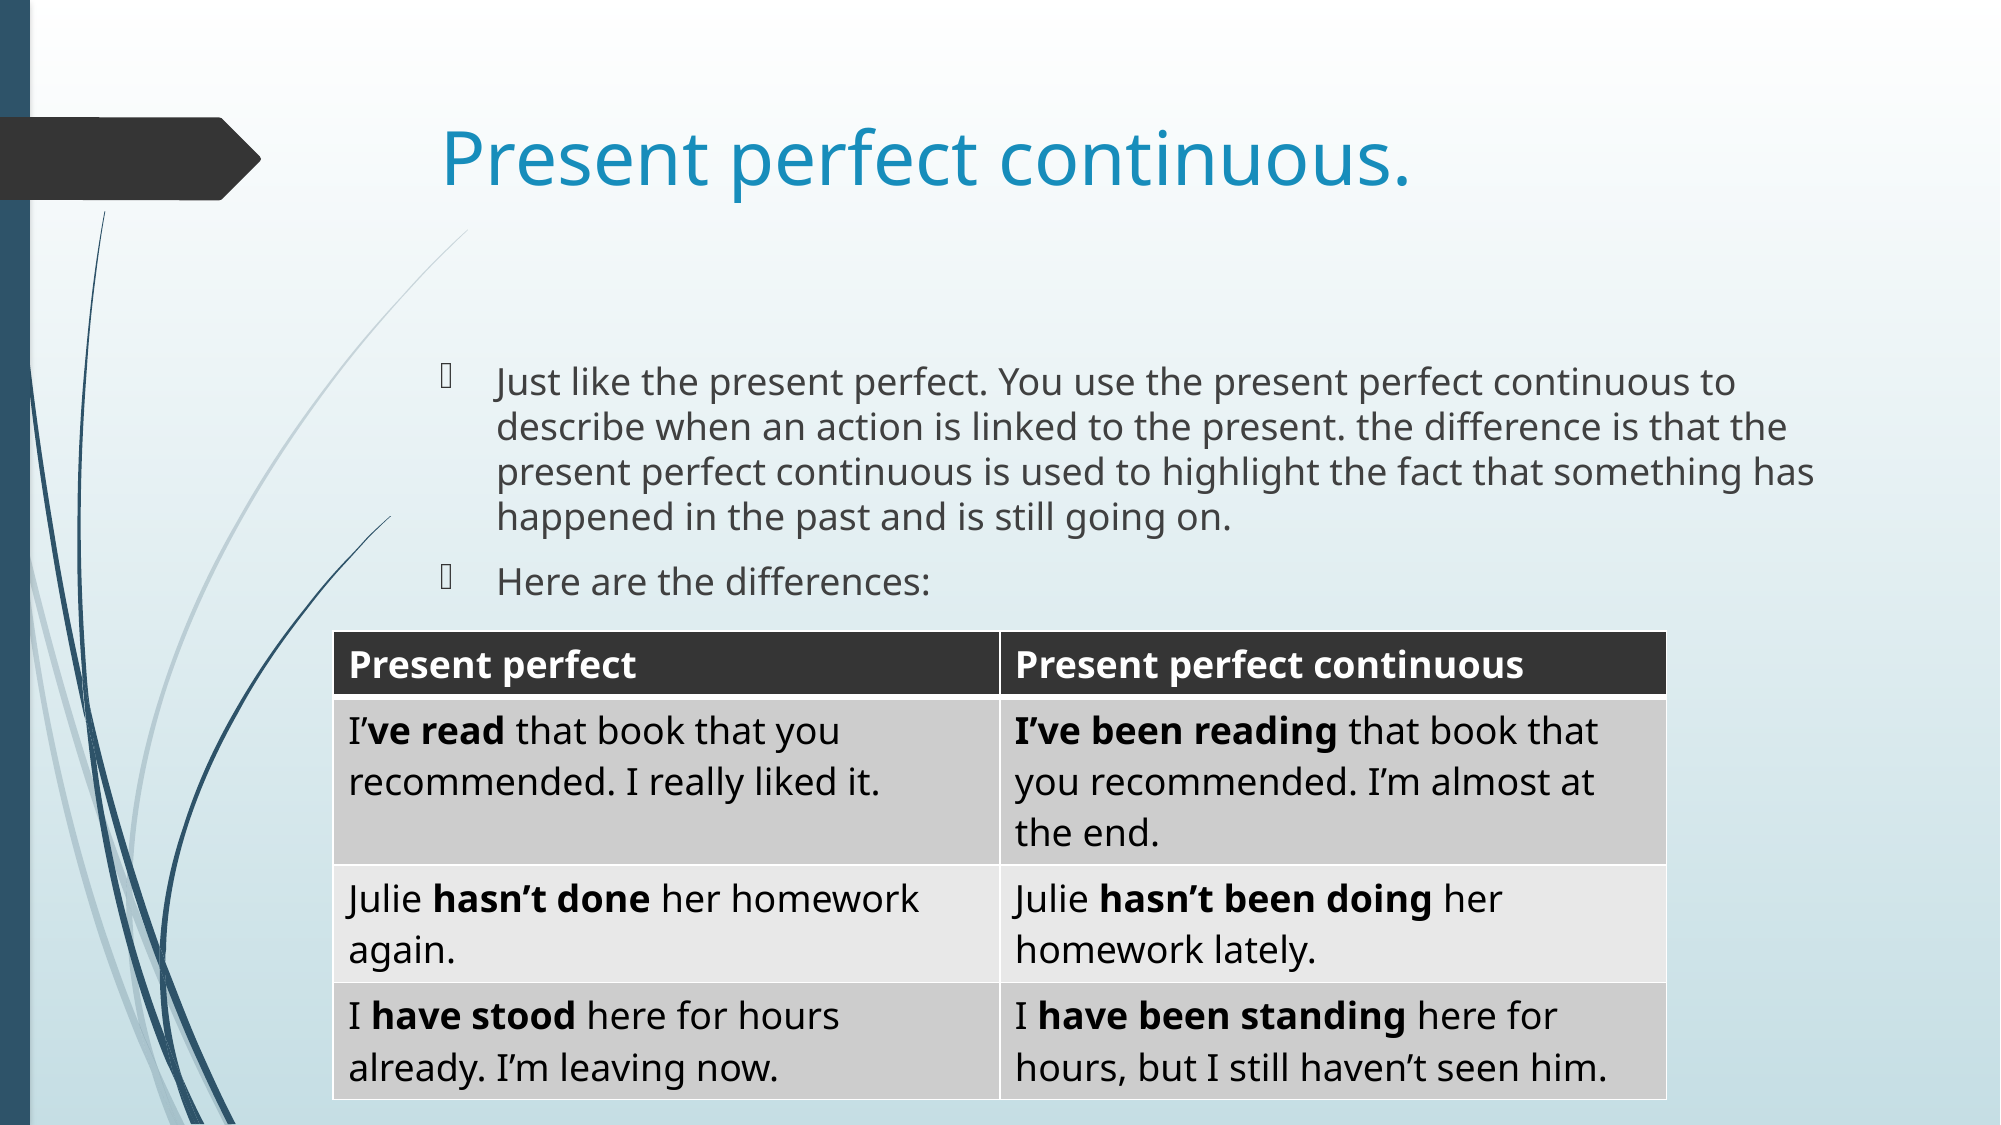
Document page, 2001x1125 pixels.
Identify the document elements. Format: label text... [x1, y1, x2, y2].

table_cell I’ve read that book that you recommended. I really liked it. [334, 700, 999, 864]
table_cell I’ve been reading that book that you recommended. I’m almost at the end. [1001, 700, 1666, 864]
table_header Present perfect [334, 632, 999, 694]
title Present perfect continuous. [425, 102, 1888, 313]
table_cell I have stood here for hours already. I’m leaving now. [334, 983, 999, 1099]
table_cell I have been standing here for hours, but I still haven’t seen him. [1001, 983, 1666, 1099]
table_cell Julie hasn’t done her homework again. [334, 866, 999, 982]
list Just like the present perfect. You use the present perfect continuous to describe when an action is linked to the present. the difference is that the present perfect continuous is used to highlight the fact that something has happened in the past and is still going on. Here are the differences: [424, 350, 1888, 970]
table_header Present perfect continuous [1001, 632, 1666, 694]
table_cell Julie hasn’t been doing her homework lately. [1001, 866, 1666, 982]
